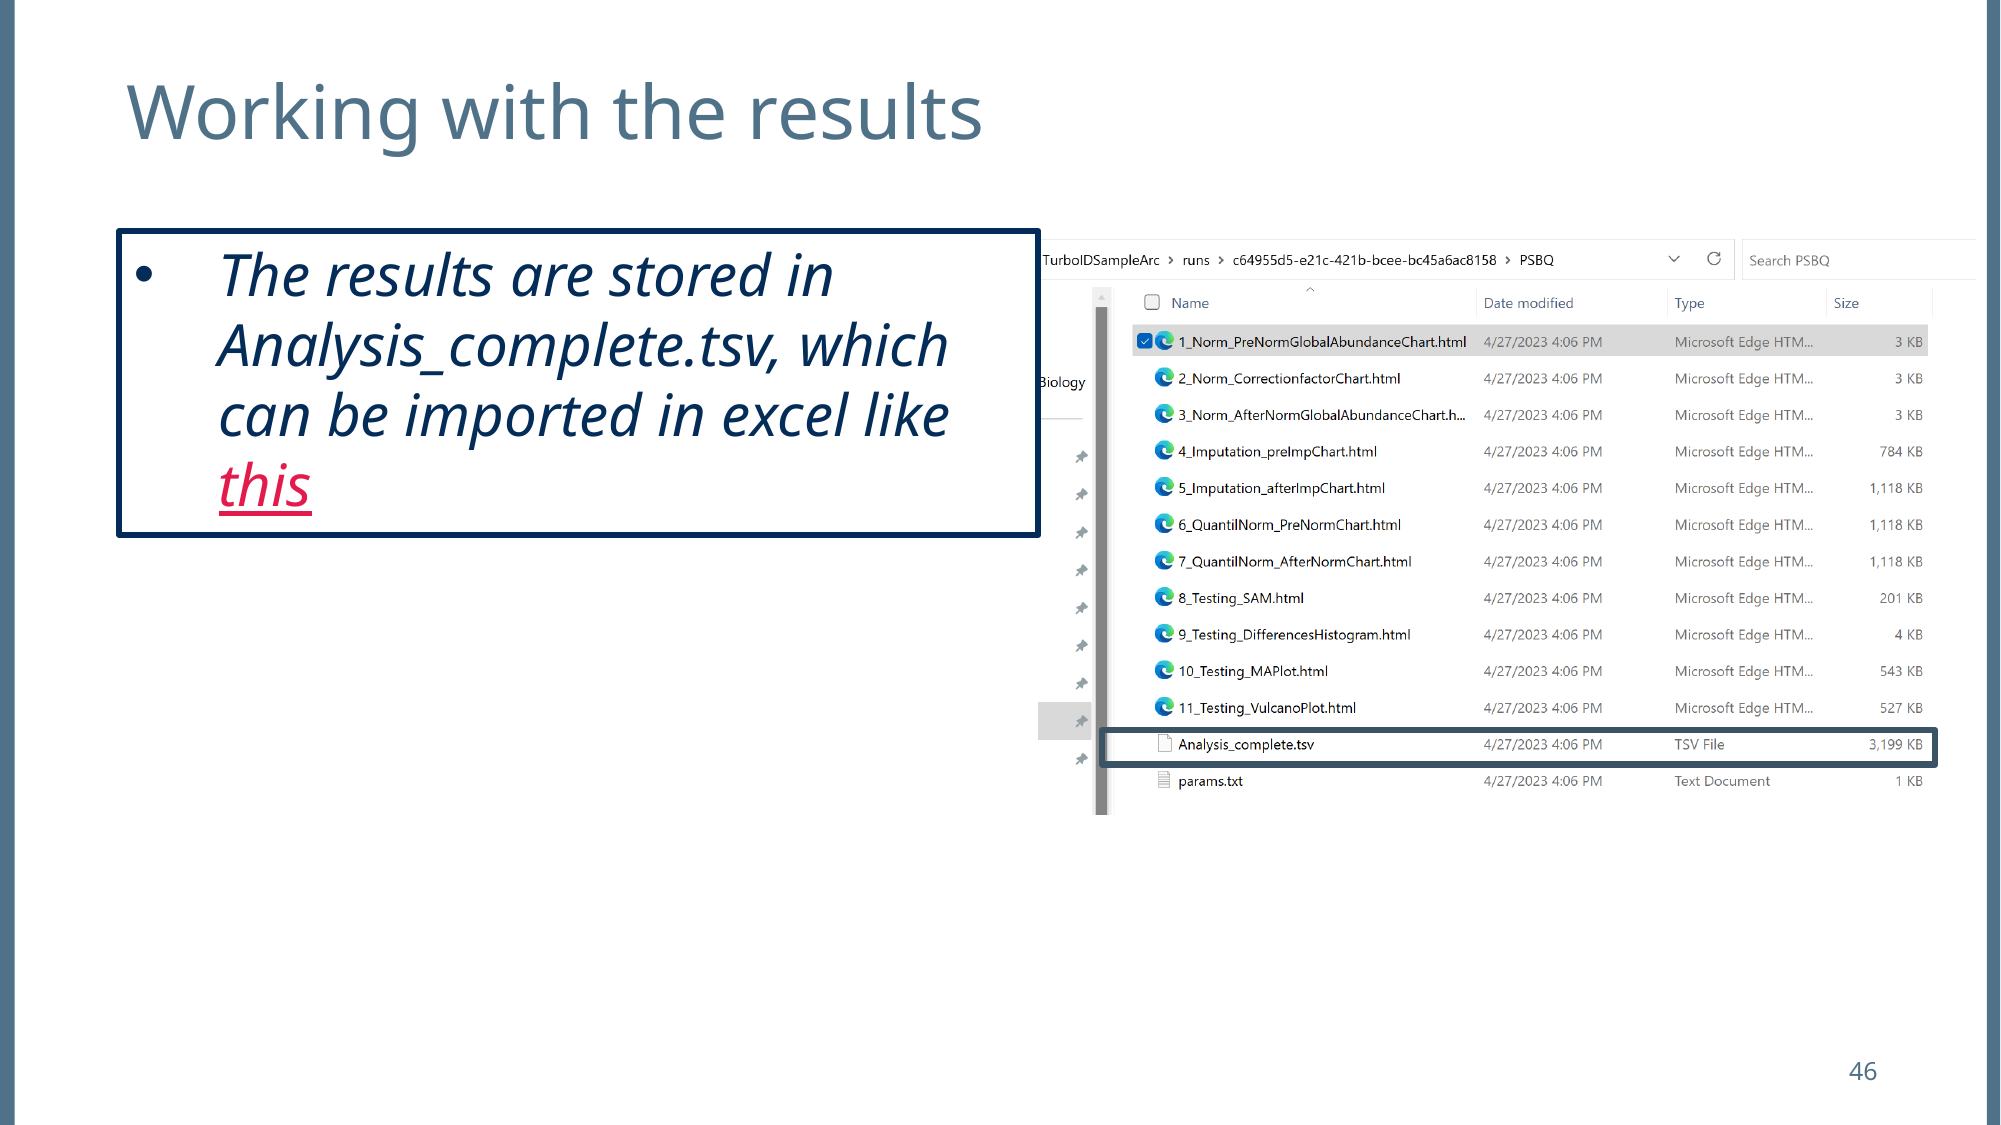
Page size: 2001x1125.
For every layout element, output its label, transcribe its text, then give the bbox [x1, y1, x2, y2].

picture [1037, 233, 1977, 816]
title Working with the results [111, 1, 1891, 219]
text_box The results are stored in Analysis_complete.tsv, which can be imported in excel like this [119, 230, 1039, 535]
slide_number 46 [1442, 1042, 1893, 1103]
